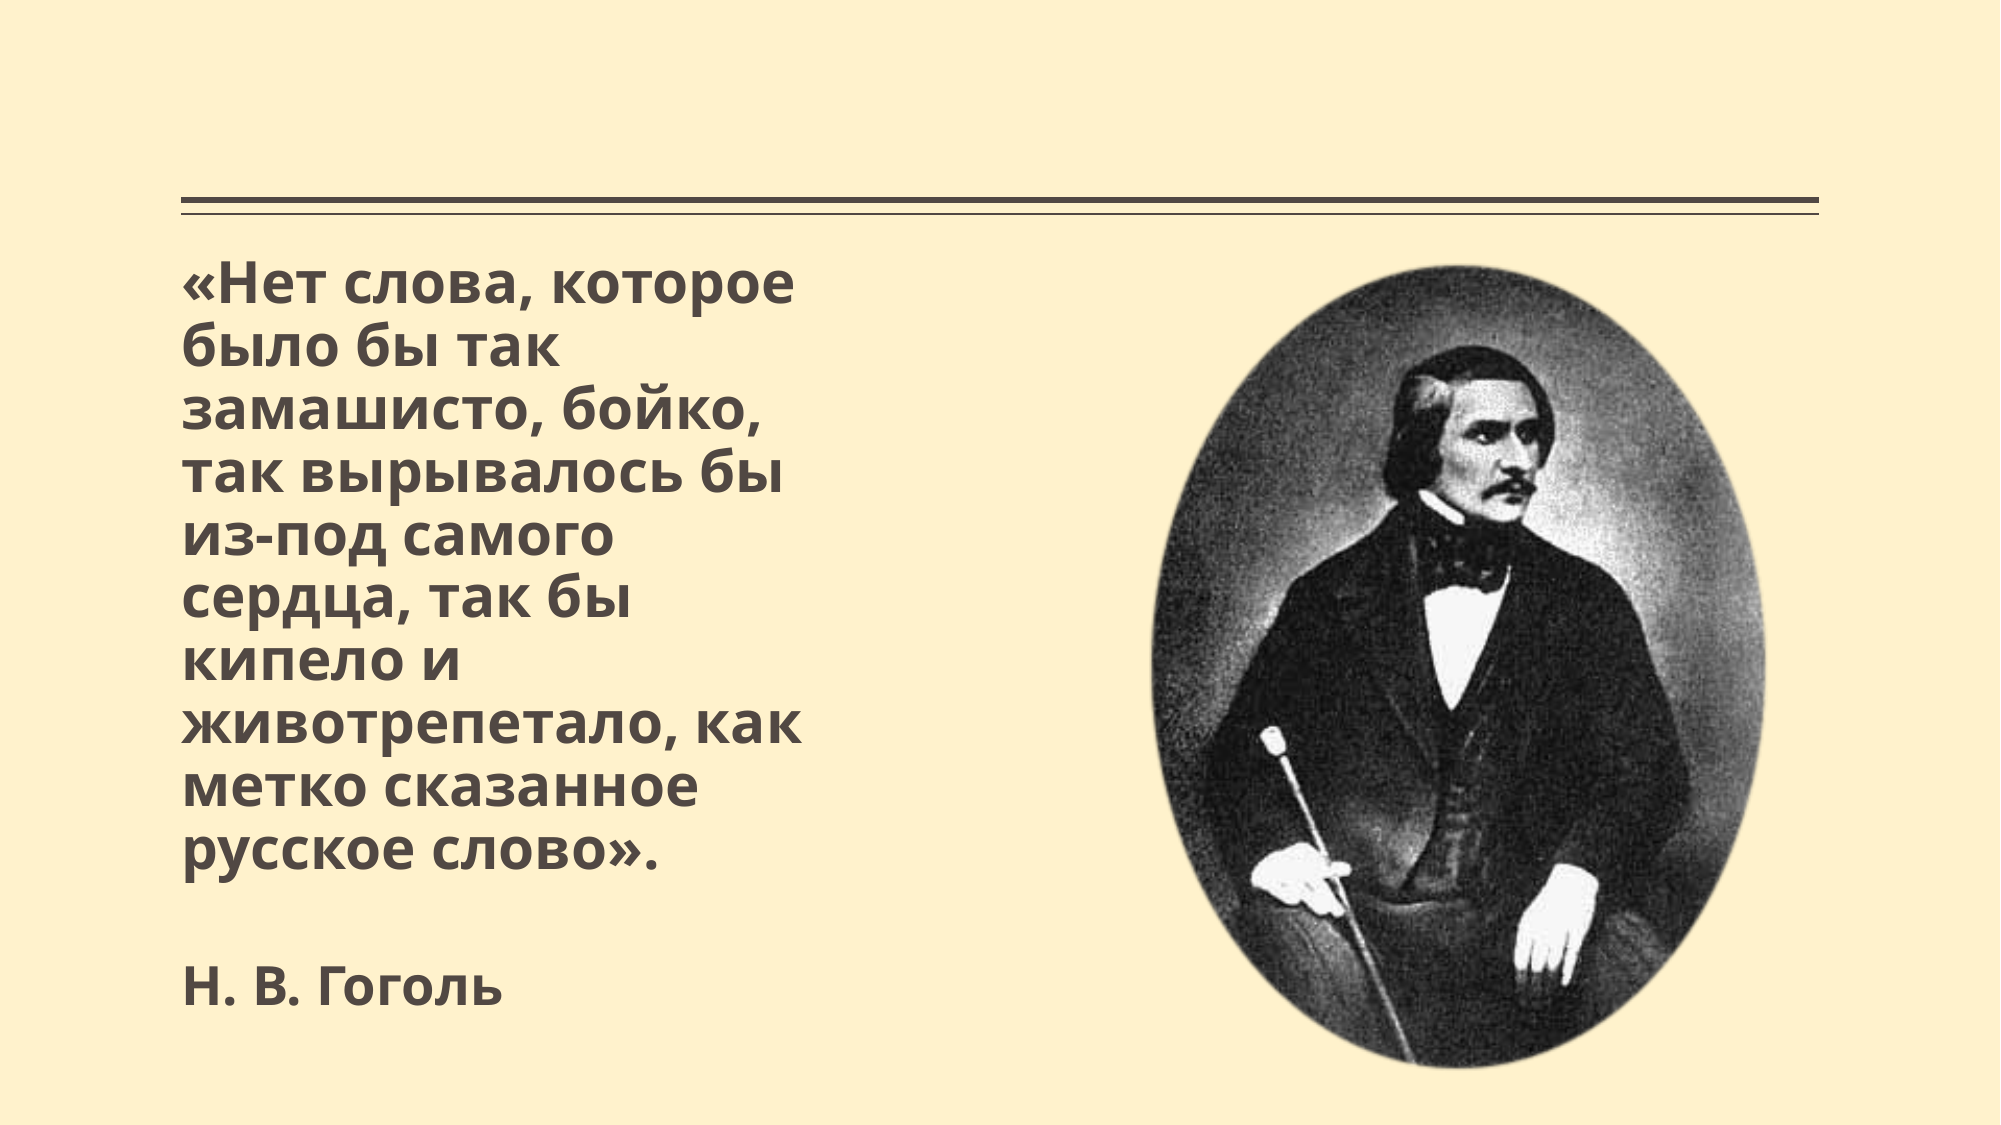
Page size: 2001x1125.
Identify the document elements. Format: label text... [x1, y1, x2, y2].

list «Нет слова, которое было бы так замашисто, бойко, так вырывалось бы из-под самого сердца, так бы кипело и животрепетало, как метко сказанное русское слово». Н. В. Гоголь [181, 246, 811, 1073]
picture [1148, 262, 1770, 1073]
